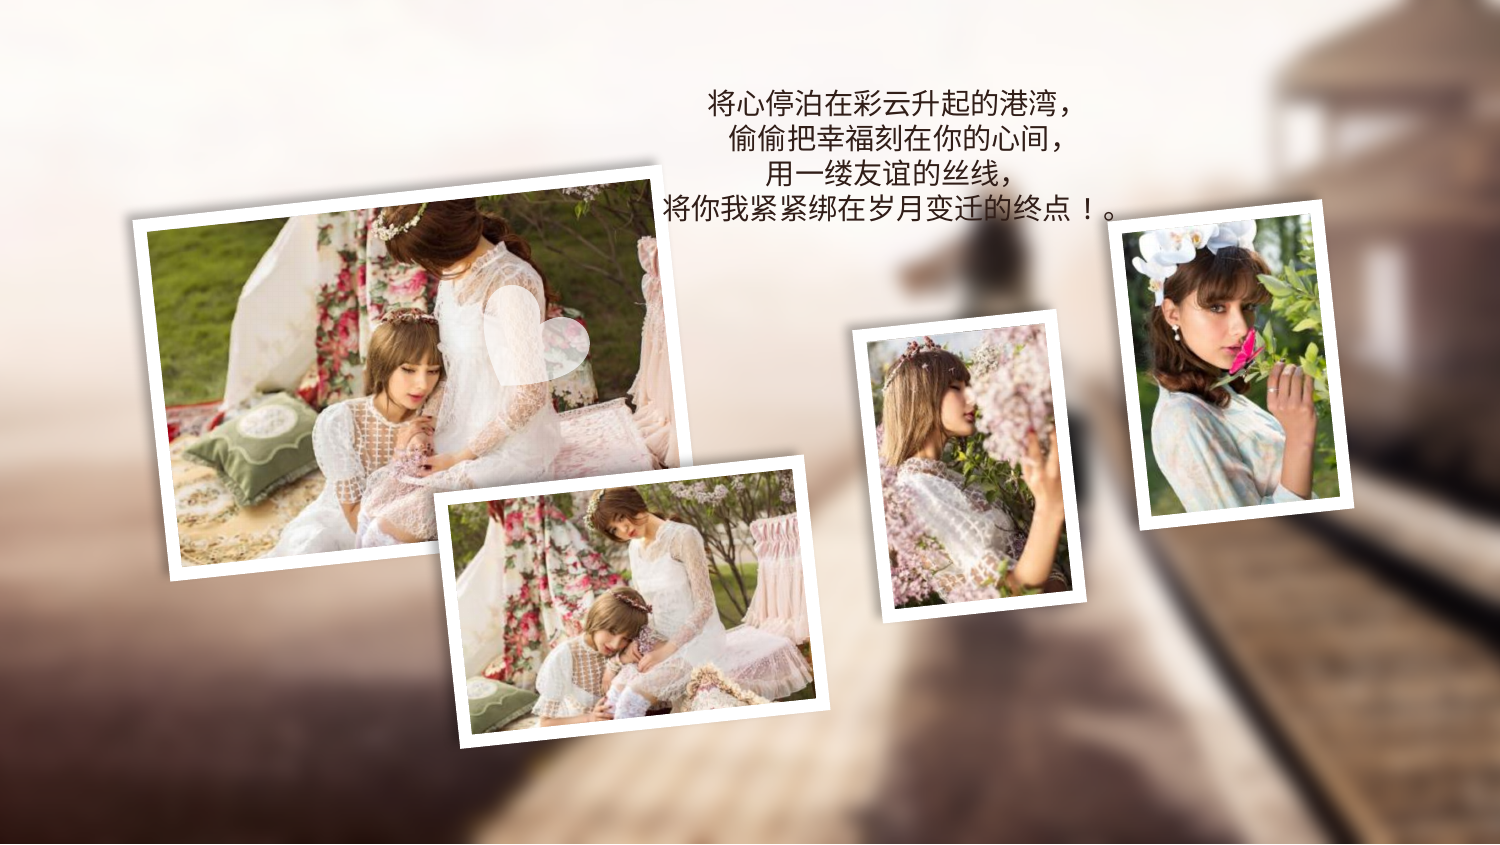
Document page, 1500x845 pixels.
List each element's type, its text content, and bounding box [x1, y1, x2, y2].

picture [0, 0, 1500, 844]
text_box 将心停泊在彩云升起的港湾， 偷偷把幸福刻在你的心间， 用一缕友谊的丝线， 将你我紧紧绑在岁月变迁的终点!。 [647, 78, 1148, 233]
